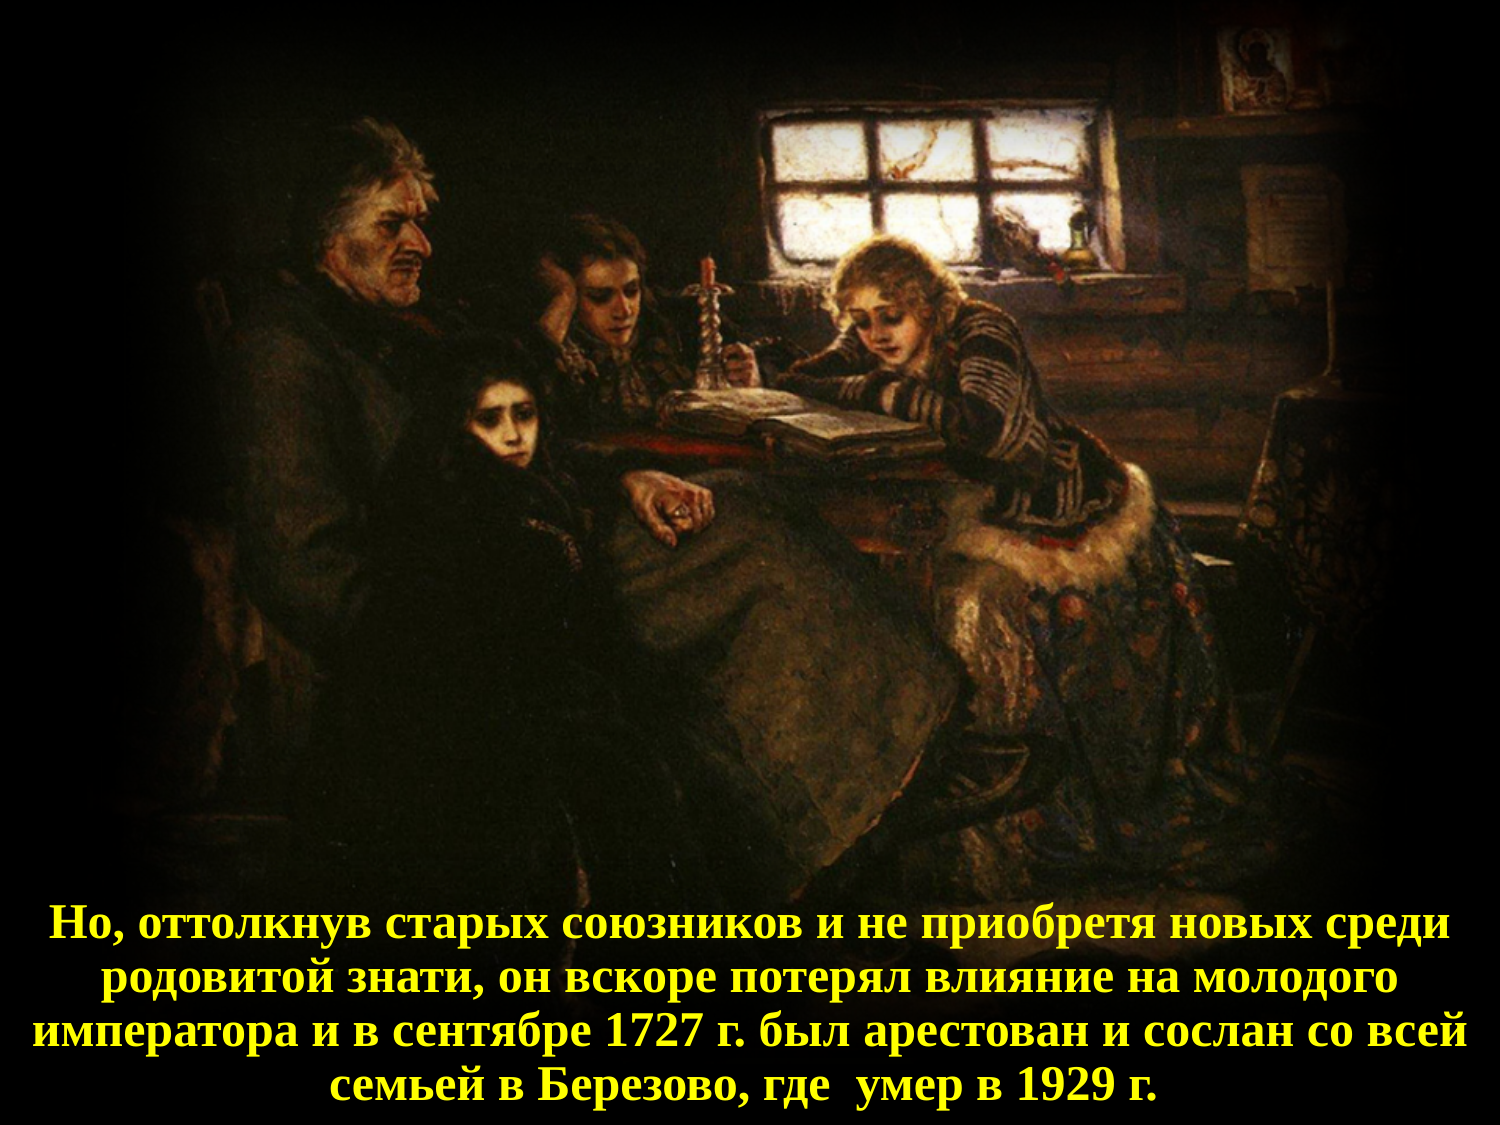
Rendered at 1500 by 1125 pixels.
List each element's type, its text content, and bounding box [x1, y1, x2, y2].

picture [72, 0, 1436, 1079]
text_box Но, оттолкнув старых союзников и не приобретя новых среди родовитой знати, он вскоре потерял влияние на молодого императора и в сентябре 1727 г. был арестован и сослан со всей семьей в Березово, где умер в 1929 г. [0, 888, 1500, 1120]
